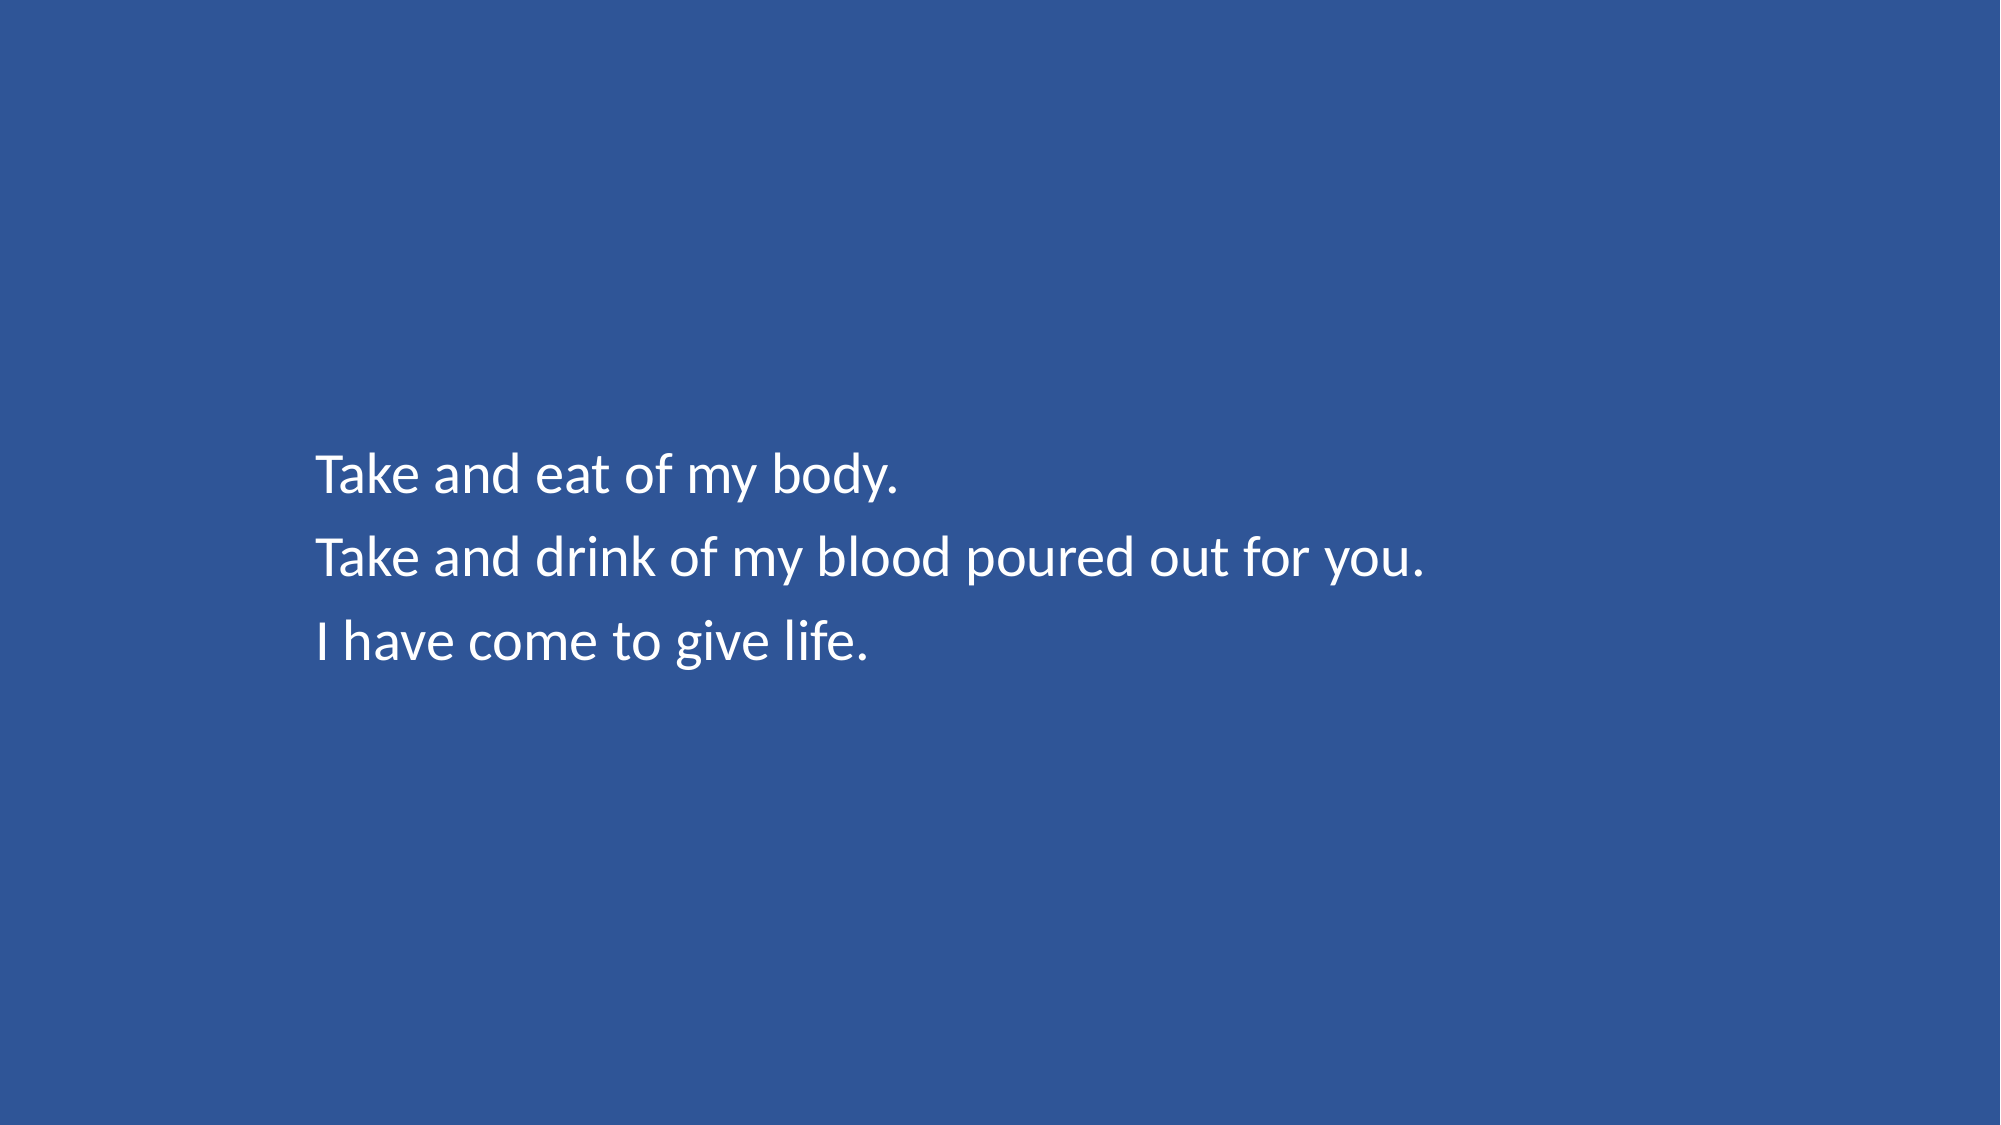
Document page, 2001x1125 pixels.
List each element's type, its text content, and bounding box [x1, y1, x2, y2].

list Take and eat of my body. Take and drink of my blood poured out for you. I have come to give life. [300, 435, 1700, 690]
